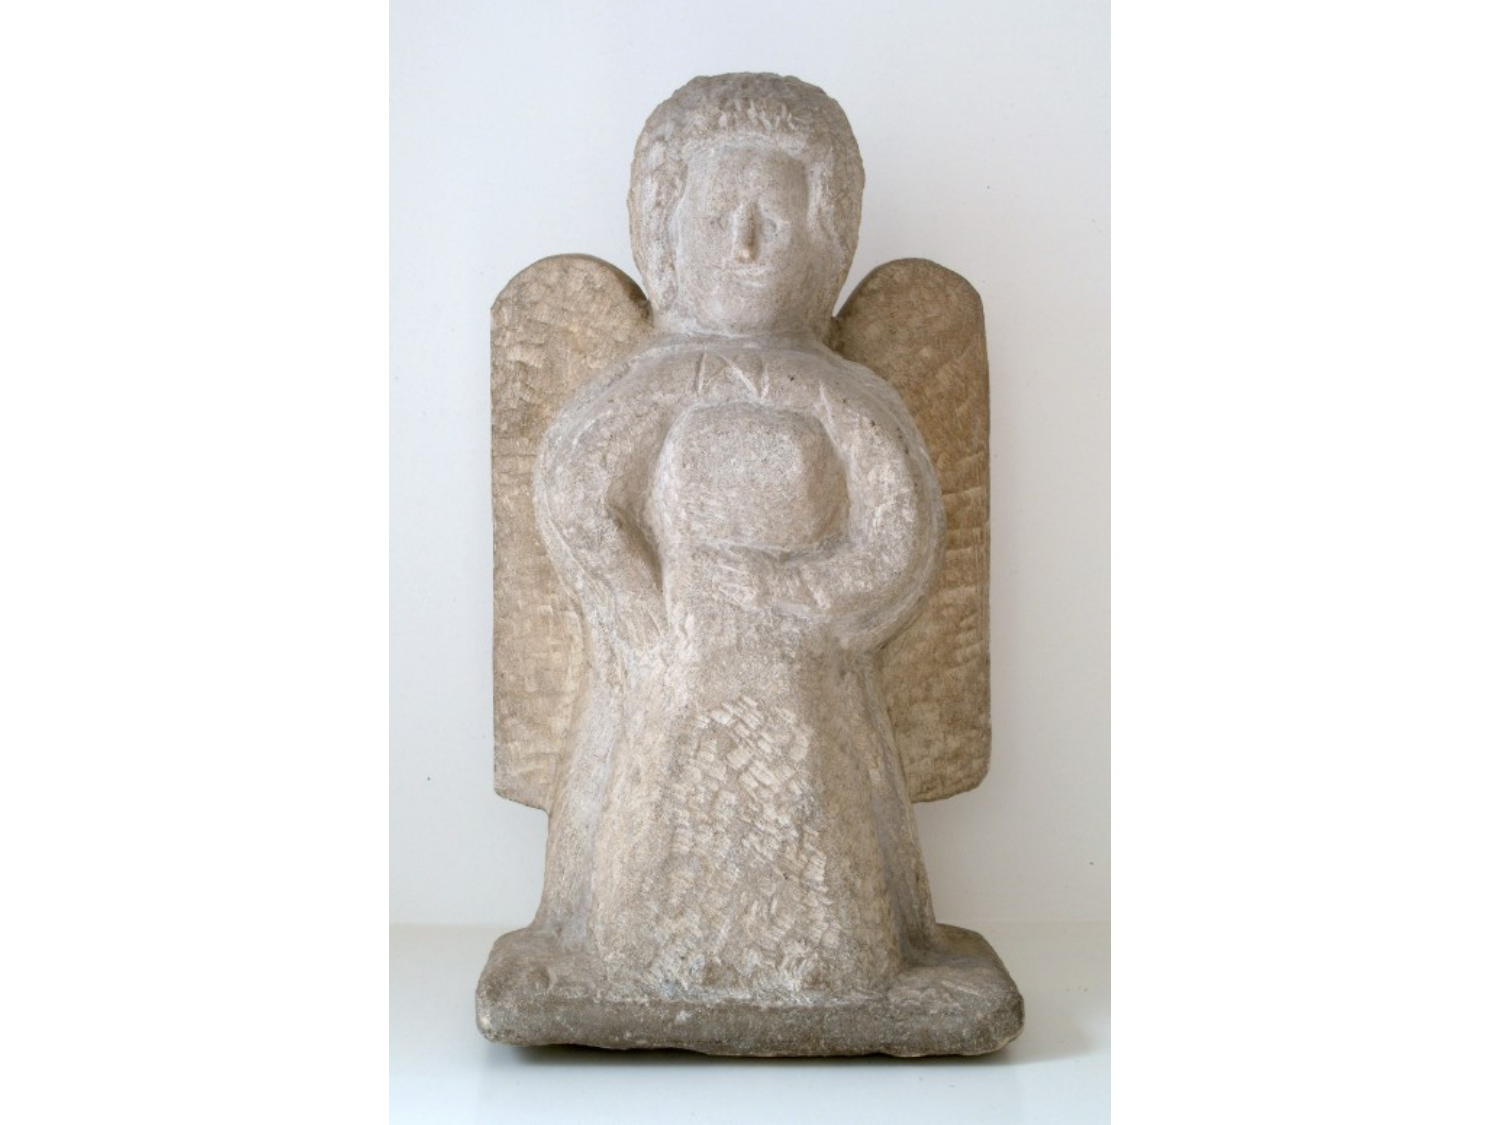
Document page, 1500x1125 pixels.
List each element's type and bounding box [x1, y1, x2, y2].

picture [389, 0, 1111, 1125]
